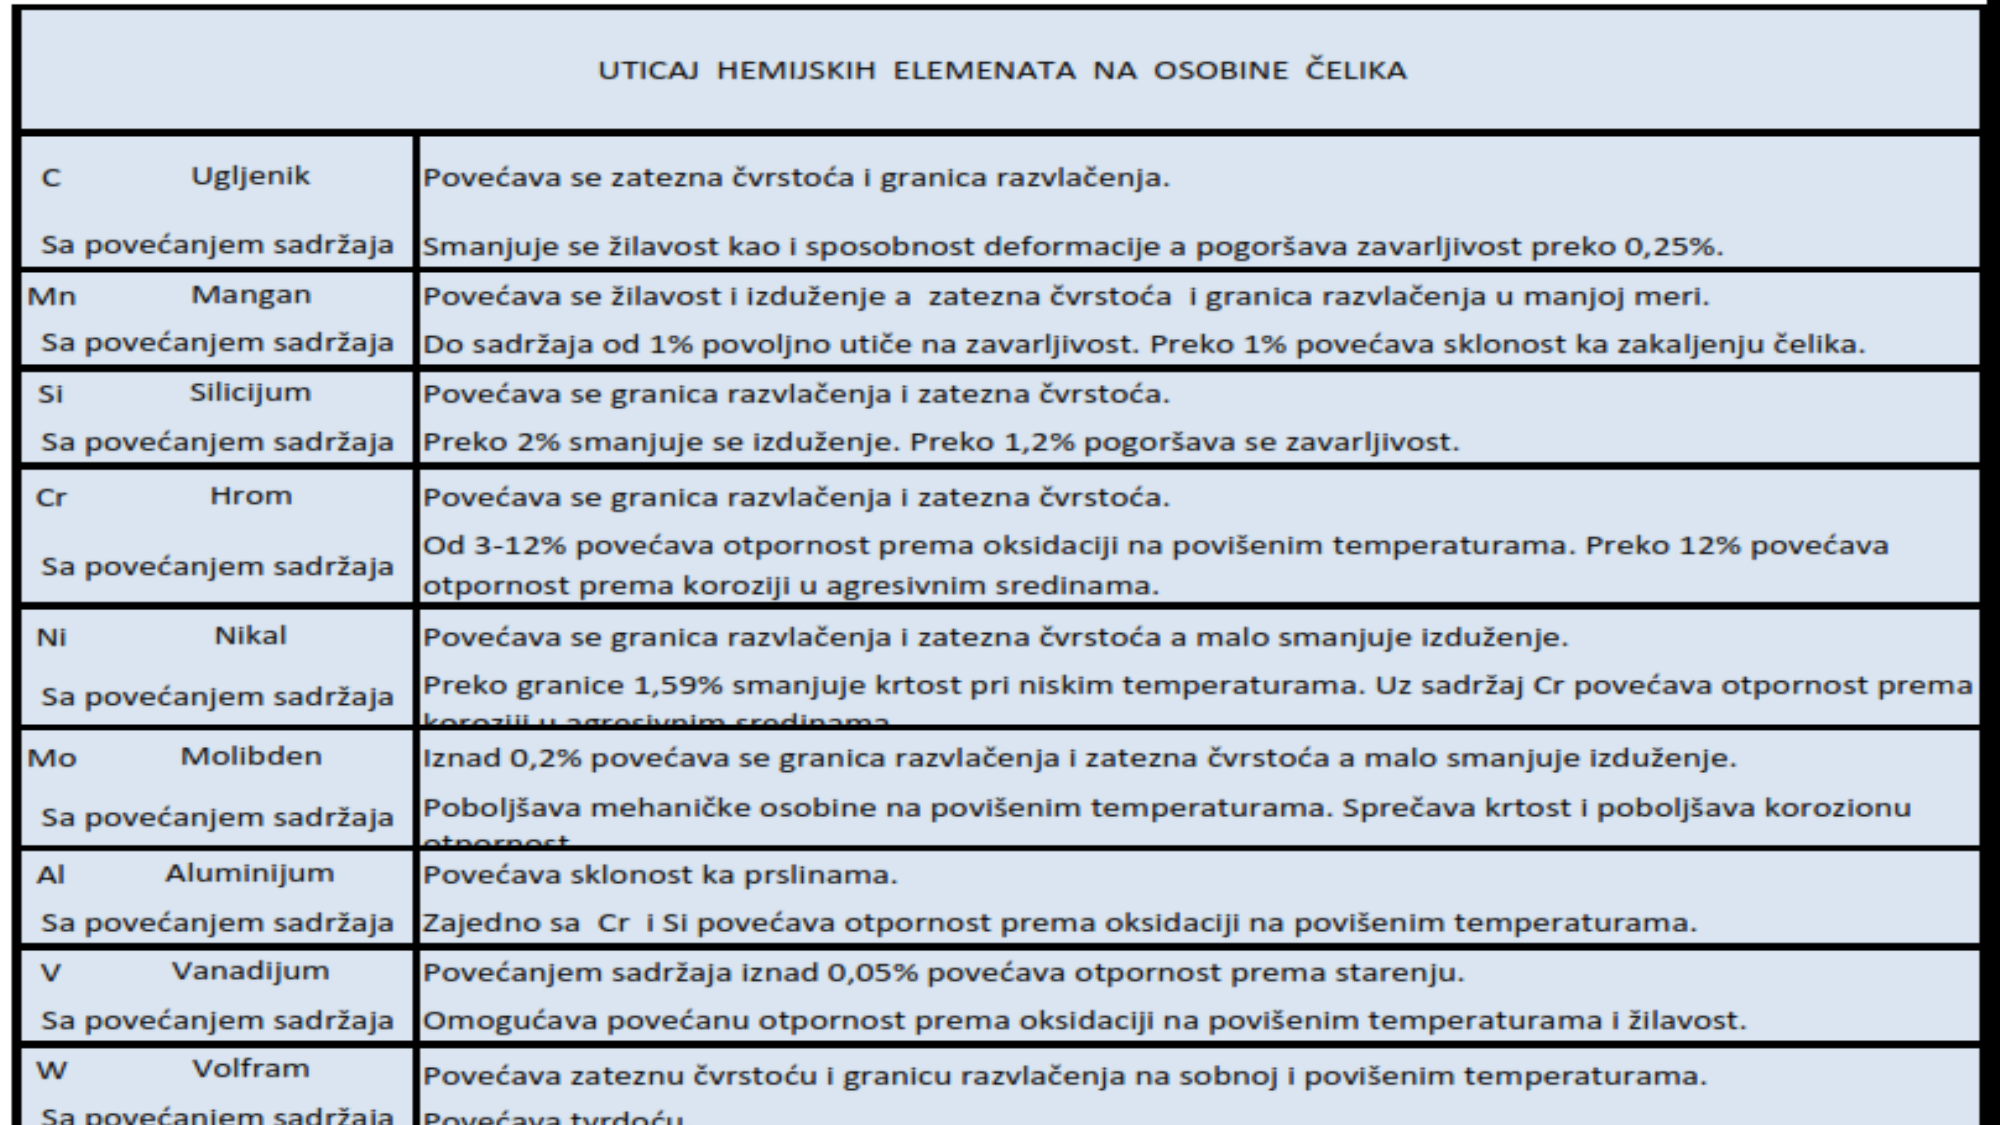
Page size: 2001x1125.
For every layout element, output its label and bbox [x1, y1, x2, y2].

list [0, 0, 2000, 1125]
